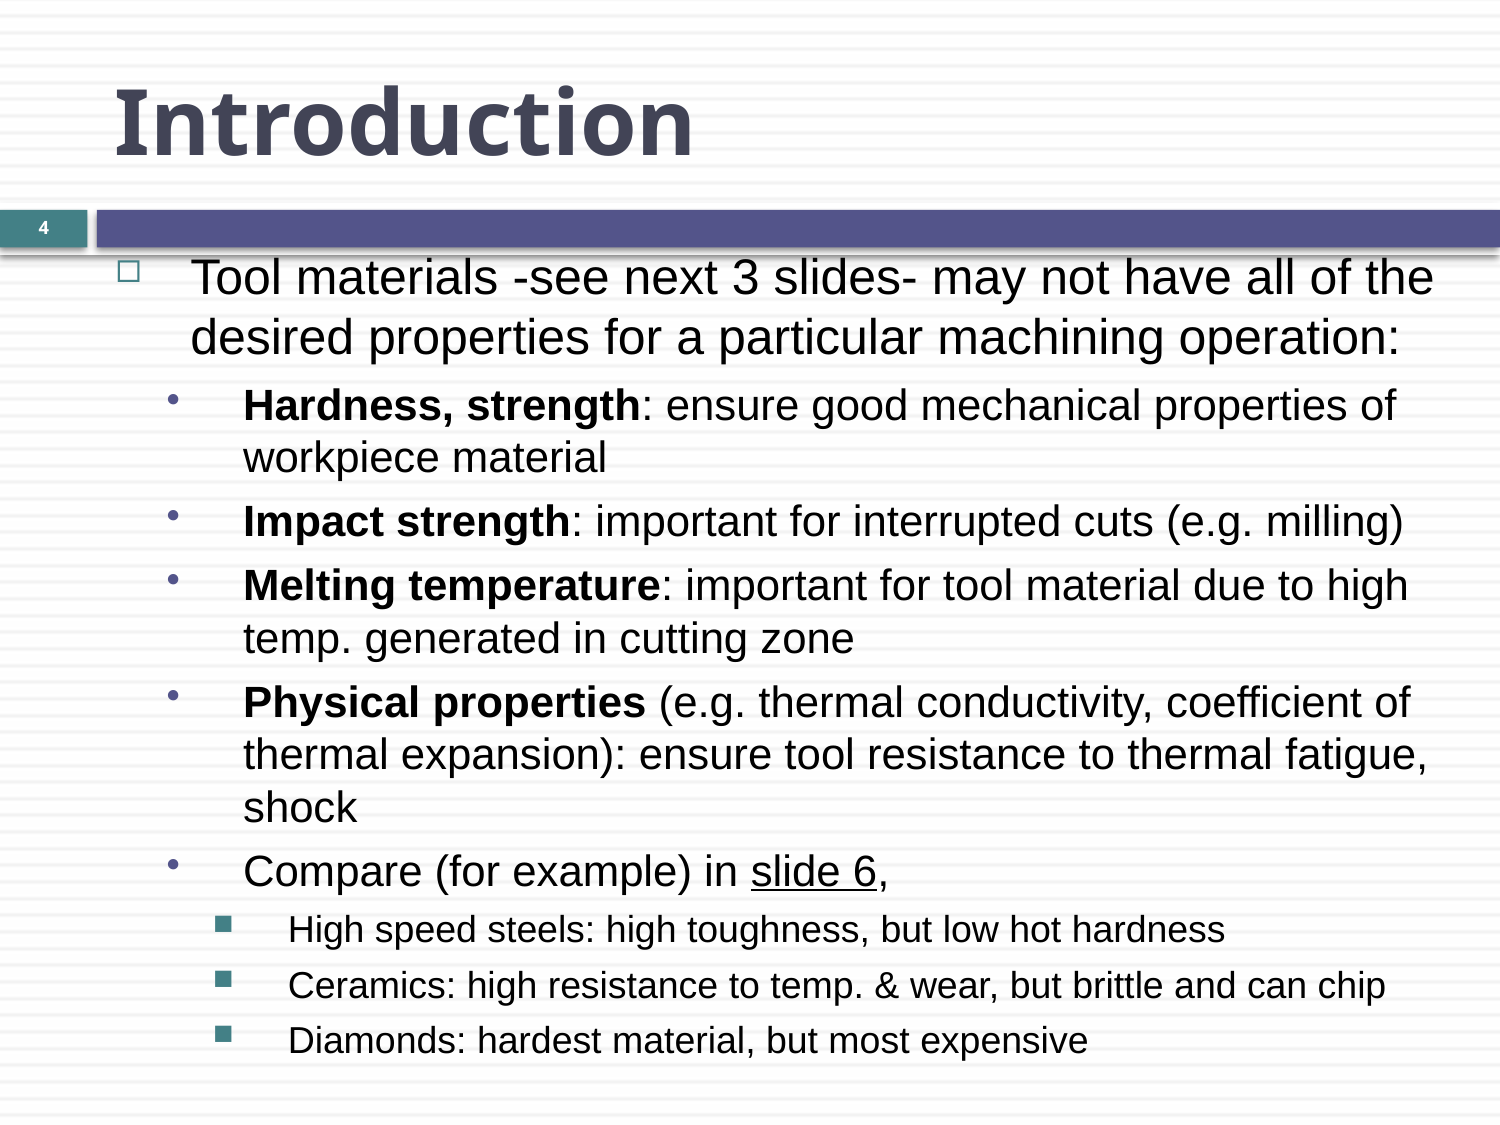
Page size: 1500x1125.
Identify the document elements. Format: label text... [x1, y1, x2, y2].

list Tool materials -see next 3 slides- may not have all of the desired properties for a particular machining operation: Hardness, strength: ensure good mechanical properties of workpiece material Impact strength: important for interrupted cuts (e.g. milling) Melting temperature: important for tool material due to high temp. generated in cutting zone Physical properties (e.g. thermal conductivity, coefficient of thermal expansion): ensure tool resistance to thermal fatigue, shock Compare (for example) in slide 6, High speed steels: high toughness, but low hot hardness Ceramics: high resistance to temp. & wear, but brittle and can chip Diamonds: hardest material, but most expensive [100, 237, 1463, 1125]
title Introduction [99, 37, 1438, 200]
slide_number 4 [0, 208, 88, 249]
